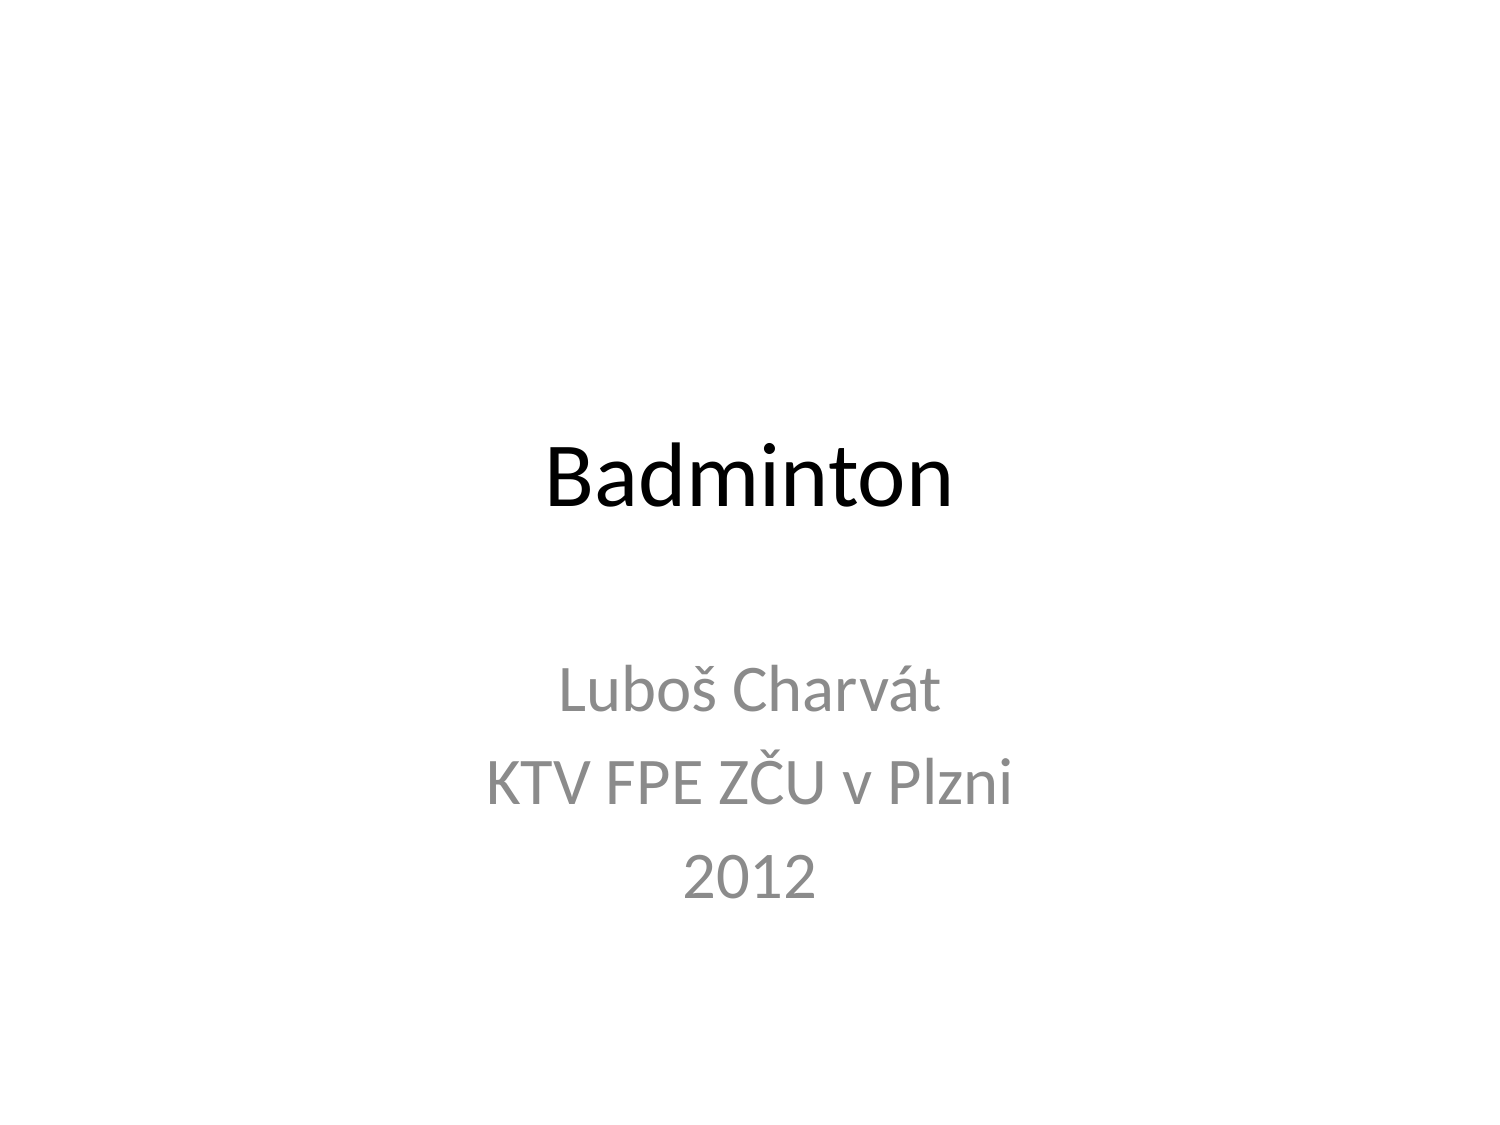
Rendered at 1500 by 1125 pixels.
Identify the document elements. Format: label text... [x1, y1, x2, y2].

title Badminton [112, 349, 1388, 591]
subtitle Luboš Charvát KTV FPE ZČU v Plzni 2012 [225, 637, 1275, 925]
